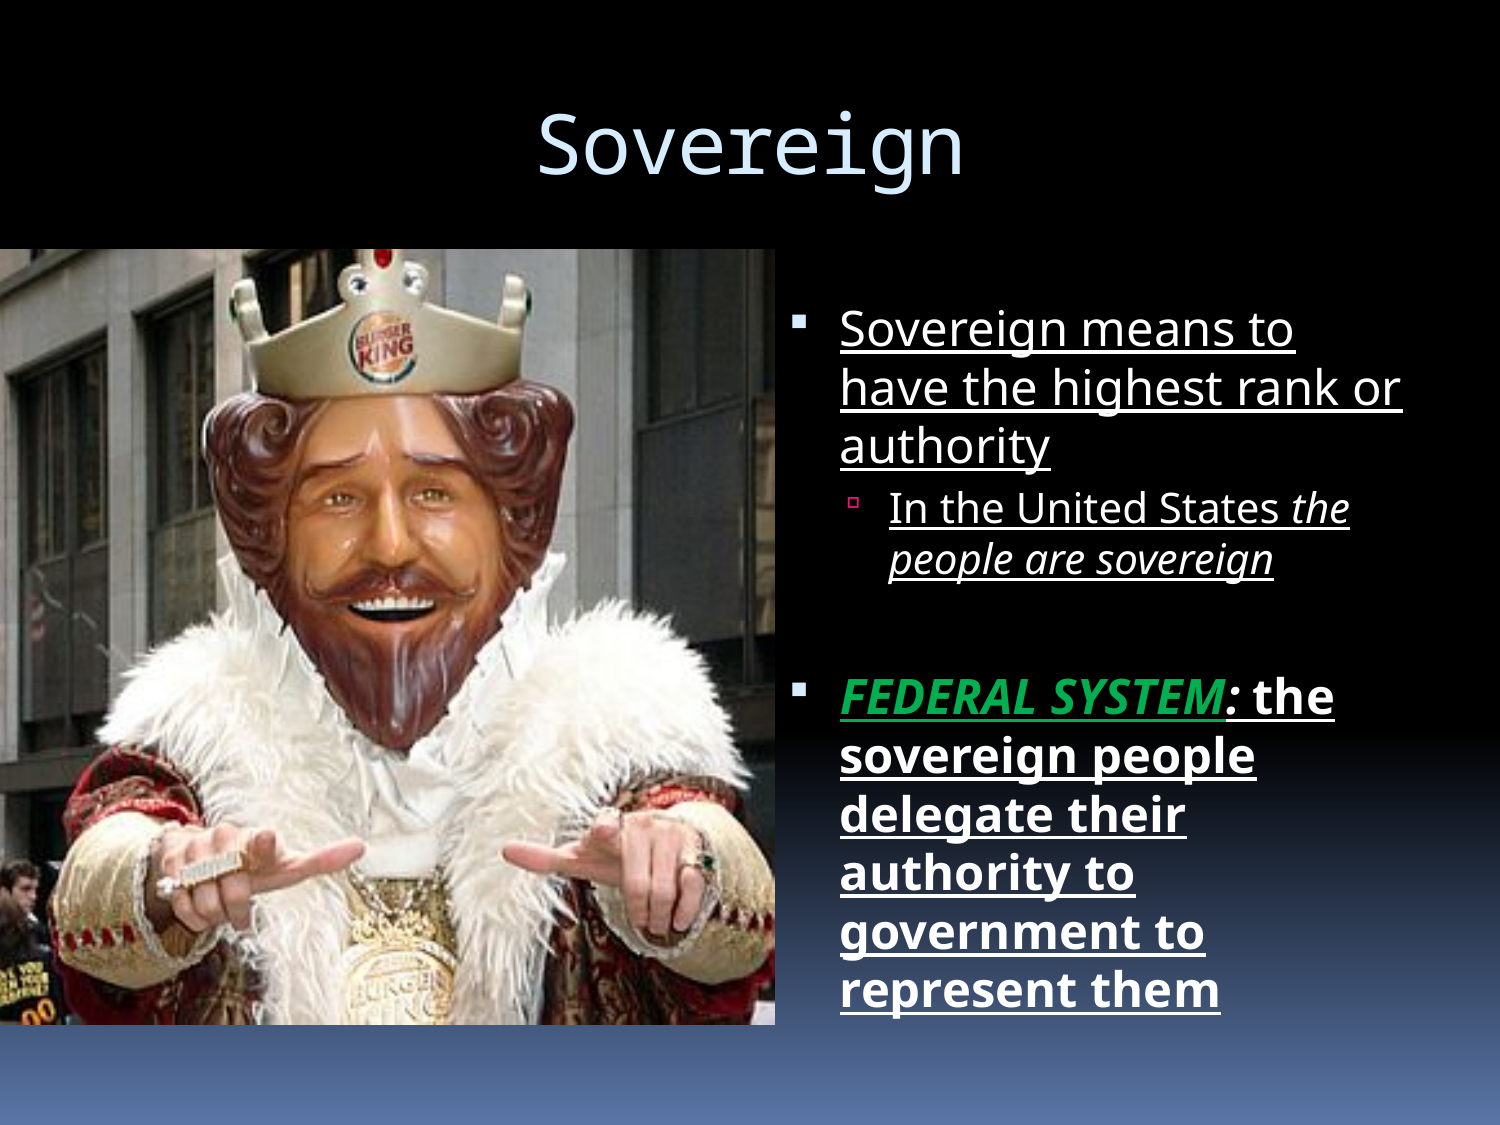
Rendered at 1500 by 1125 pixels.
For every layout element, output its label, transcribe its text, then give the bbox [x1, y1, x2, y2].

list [0, 249, 776, 1026]
list Sovereign means to have the highest rank or authority In the United States the people are sovereign FEDERAL SYSTEM: the sovereign people delegate their authority to government to represent them [783, 290, 1427, 1033]
title Sovereign [75, 83, 1425, 234]
